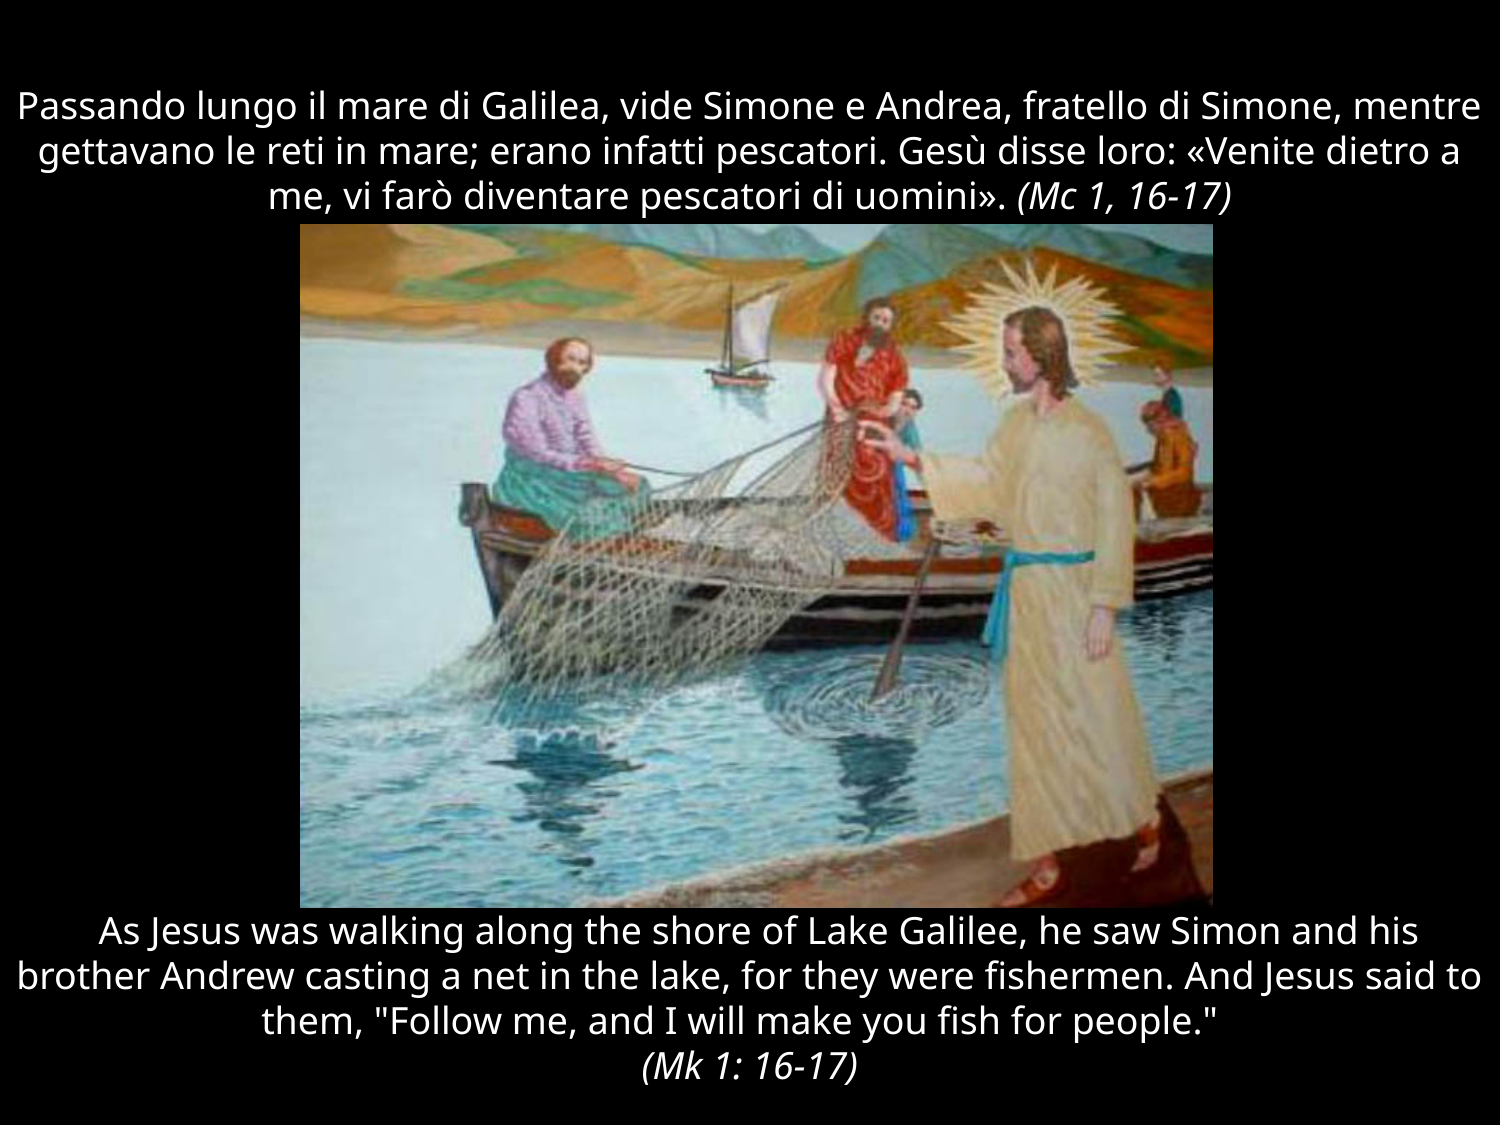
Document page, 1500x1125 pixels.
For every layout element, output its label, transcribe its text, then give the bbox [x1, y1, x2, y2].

picture [299, 224, 1213, 908]
text_box As Jesus was walking along the shore of Lake Galilee, he saw Simon and his brother Andrew casting a net in the lake, for they were fishermen. And Jesus said to them, "Follow me, and I will make you fish for people." (Mk 1: 16-17) [0, 899, 1500, 1095]
text_box Passando lungo il mare di Galilea, vide Simone e Andrea, fratello di Simone, mentre gettavano le reti in mare; erano infatti pescatori. Gesù disse loro: «Venite dietro a me, vi farò diventare pescatori di uomini». (Mc 1, 16-17) [0, 74, 1500, 225]
